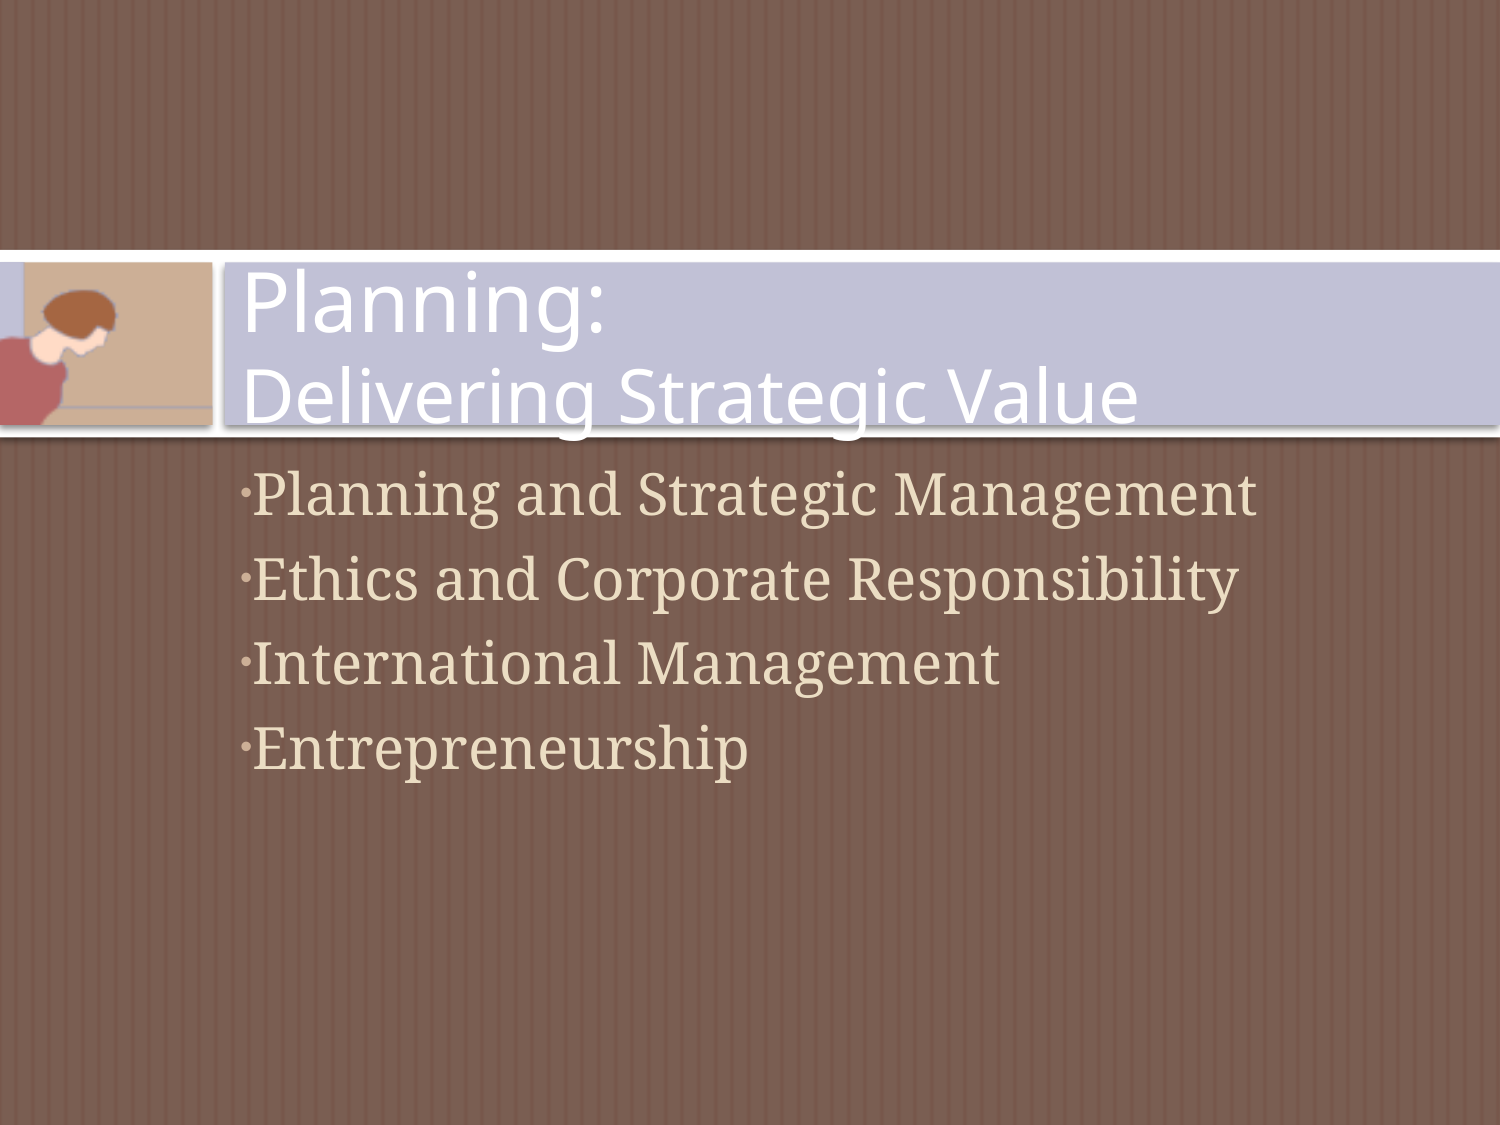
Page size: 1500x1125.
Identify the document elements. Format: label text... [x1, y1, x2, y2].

title Planning: Delivering Strategic Value [224, 262, 1476, 426]
picture [0, 262, 213, 426]
list Planning and Strategic Management Ethics and Corporate Responsibility International Management Entrepreneurship [224, 449, 1394, 951]
